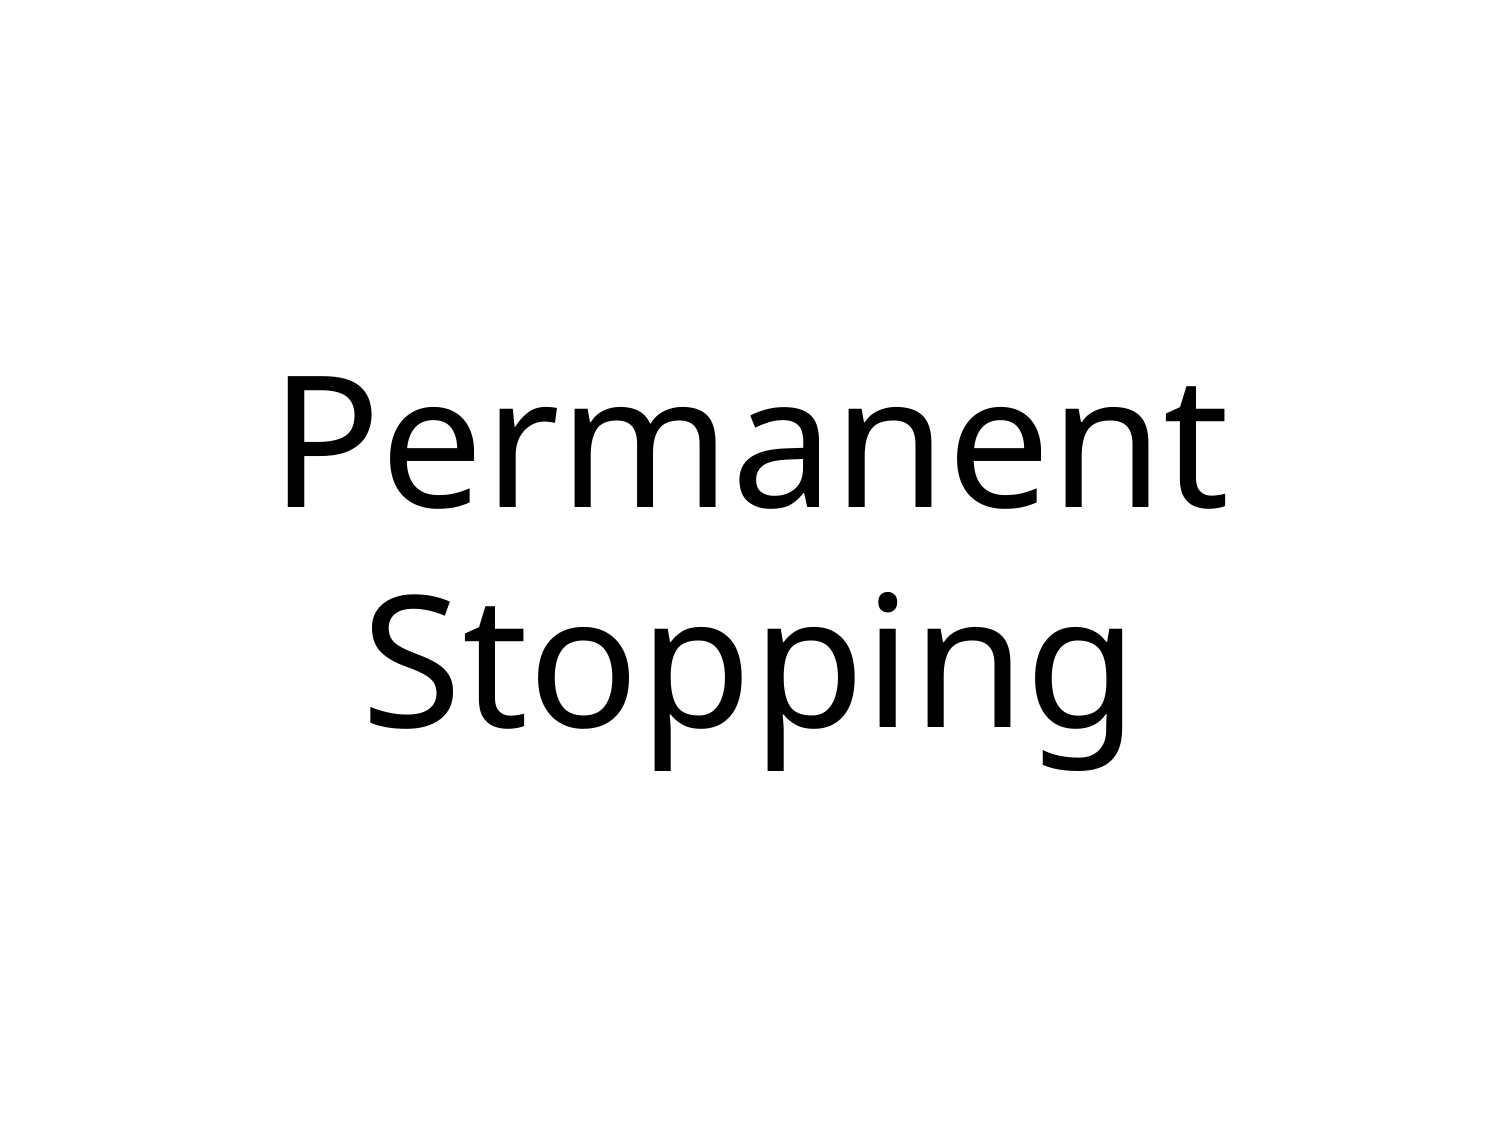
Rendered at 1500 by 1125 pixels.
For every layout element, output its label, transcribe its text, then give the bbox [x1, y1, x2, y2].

title Permanent Stopping [0, 450, 1500, 638]
